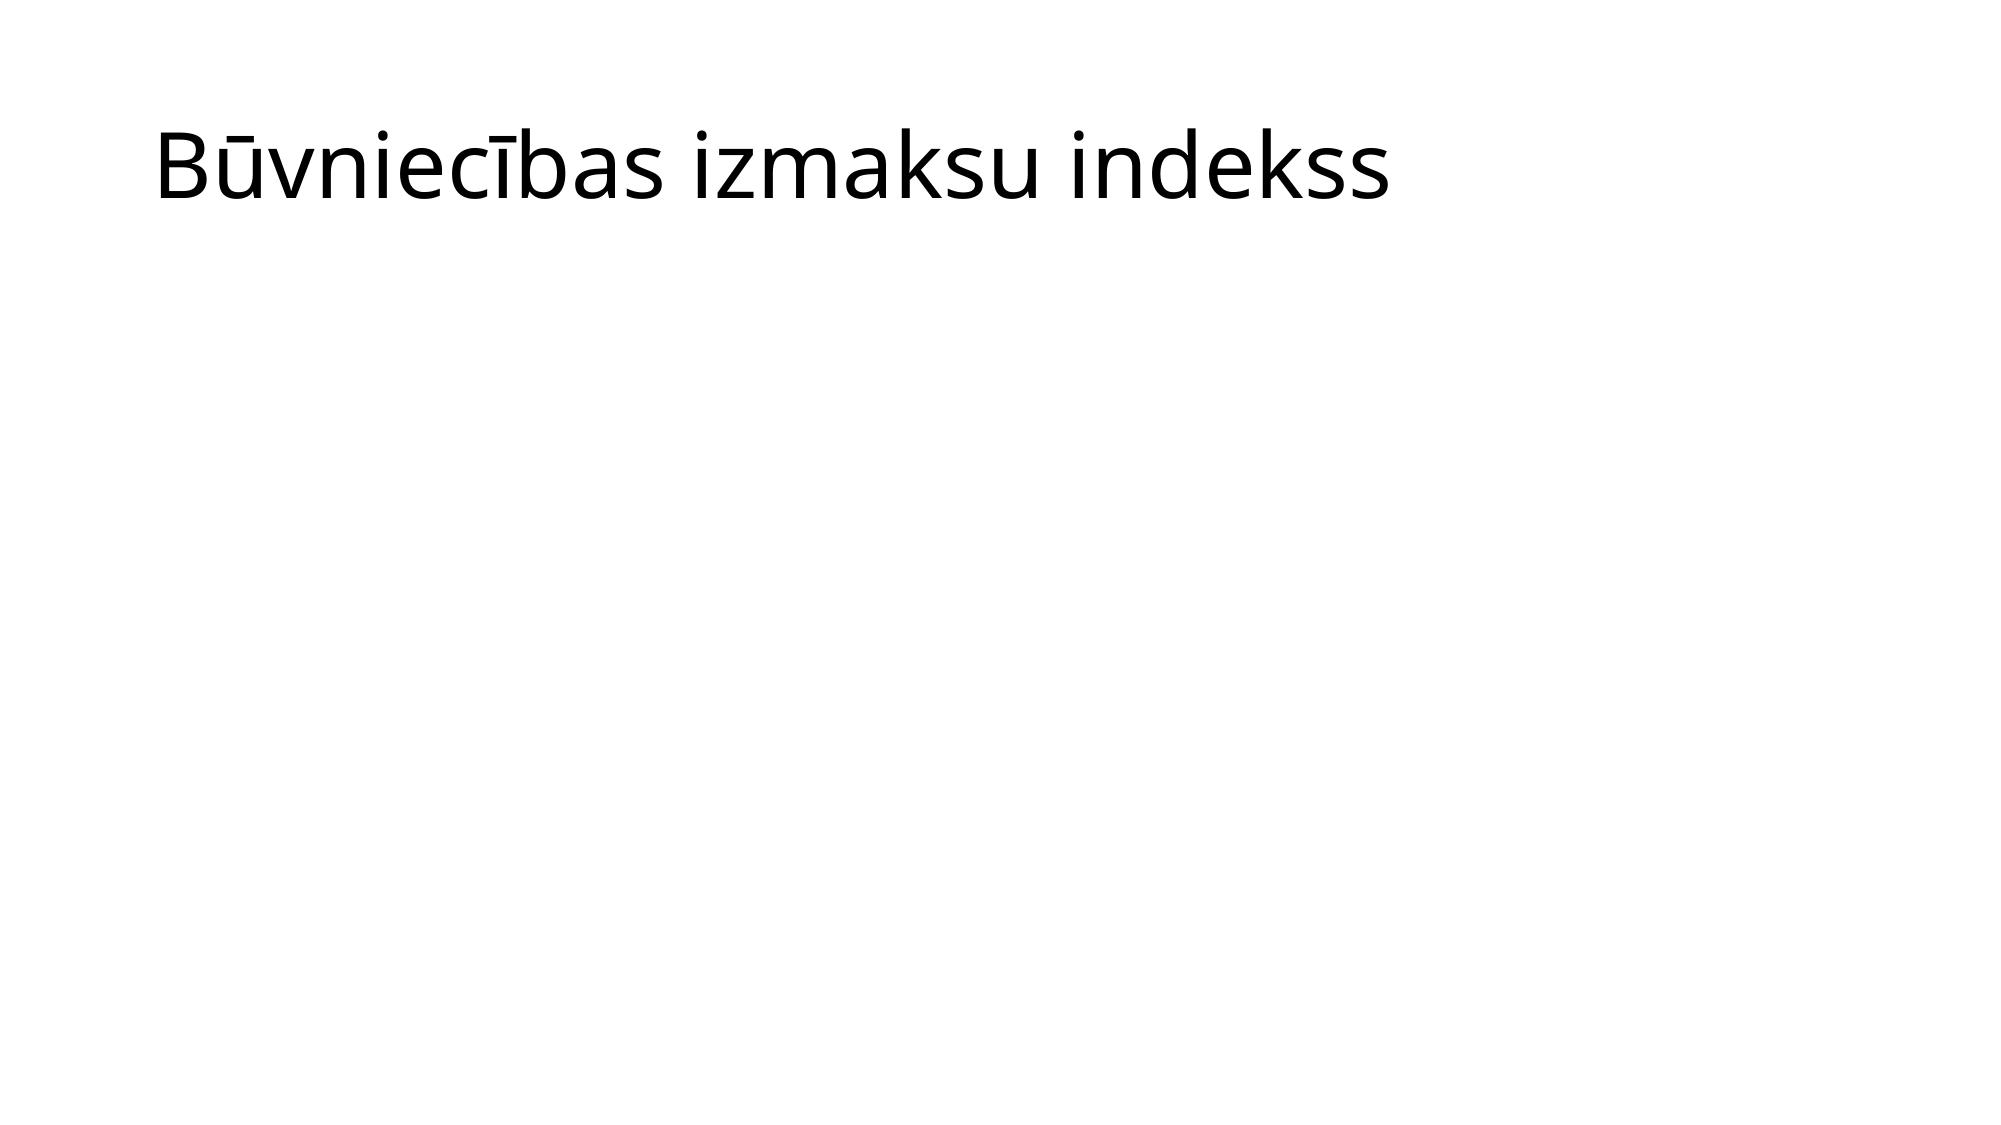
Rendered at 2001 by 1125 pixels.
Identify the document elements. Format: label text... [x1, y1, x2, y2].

title Būvniecības izmaksu indekss [137, 59, 1863, 278]
